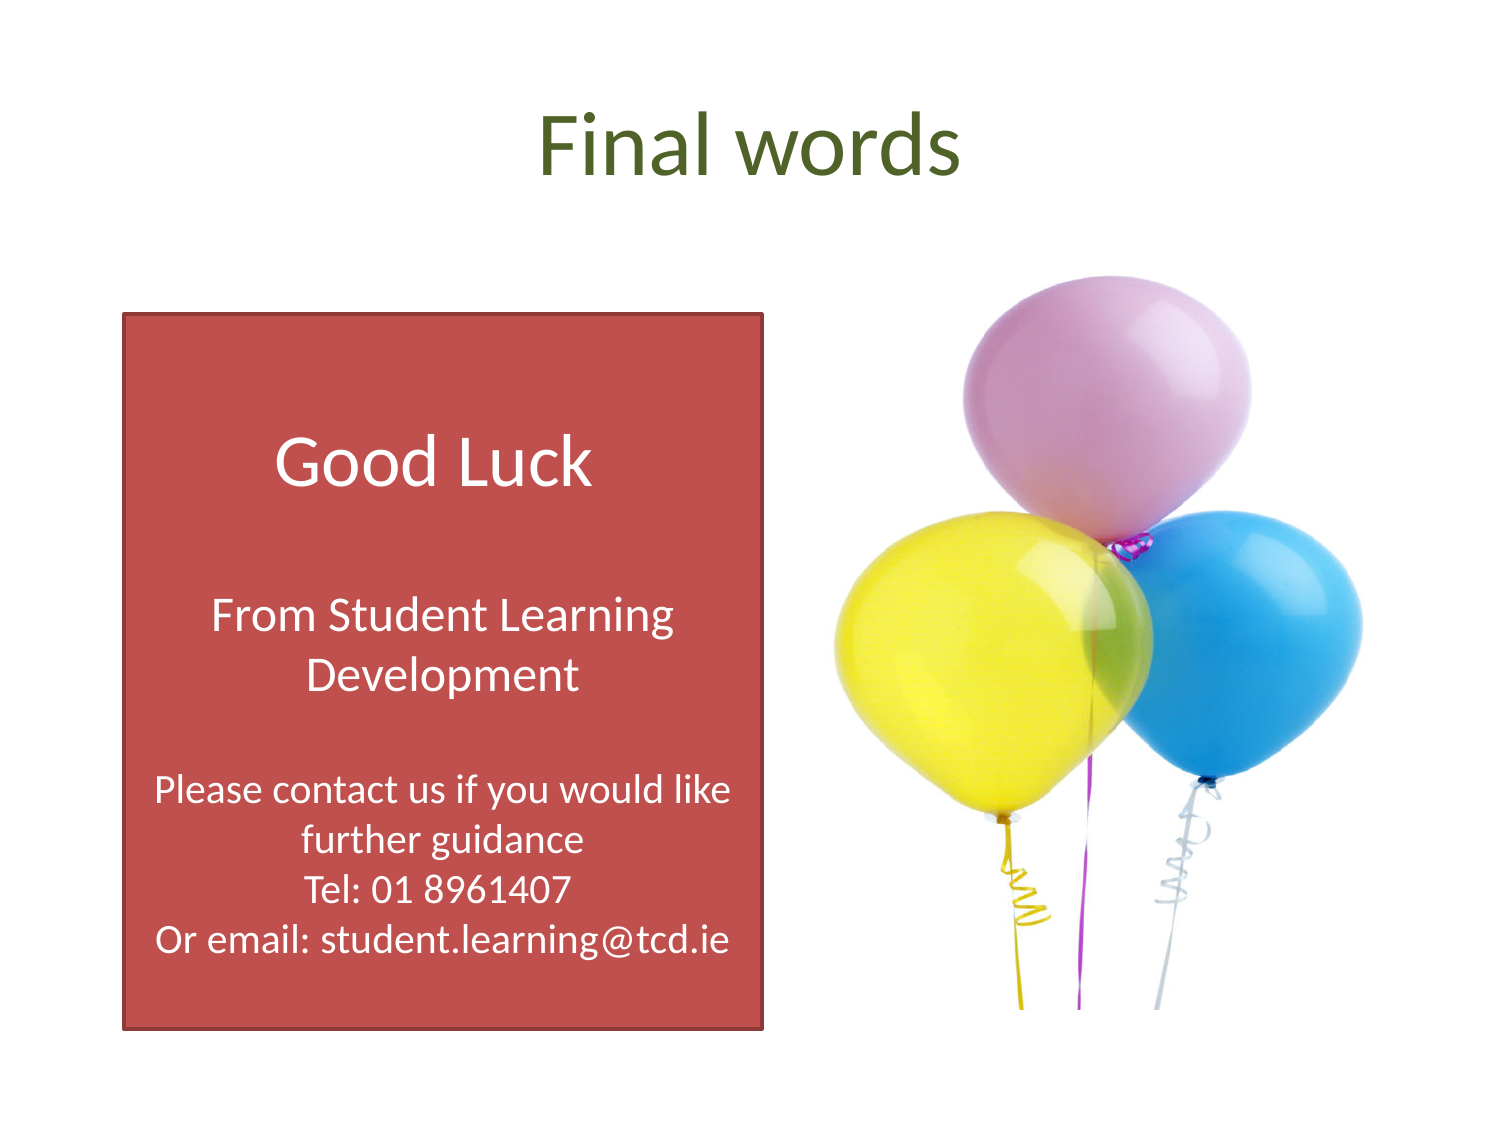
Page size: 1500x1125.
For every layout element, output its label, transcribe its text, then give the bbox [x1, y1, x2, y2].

title Final words [74, 44, 1426, 233]
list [820, 266, 1380, 1010]
text_box Good Luck From Student Learning Development Please contact us if you would like further guidance Tel: 01 8961407 Or email: student.learning@tcd.ie [122, 312, 764, 1031]
